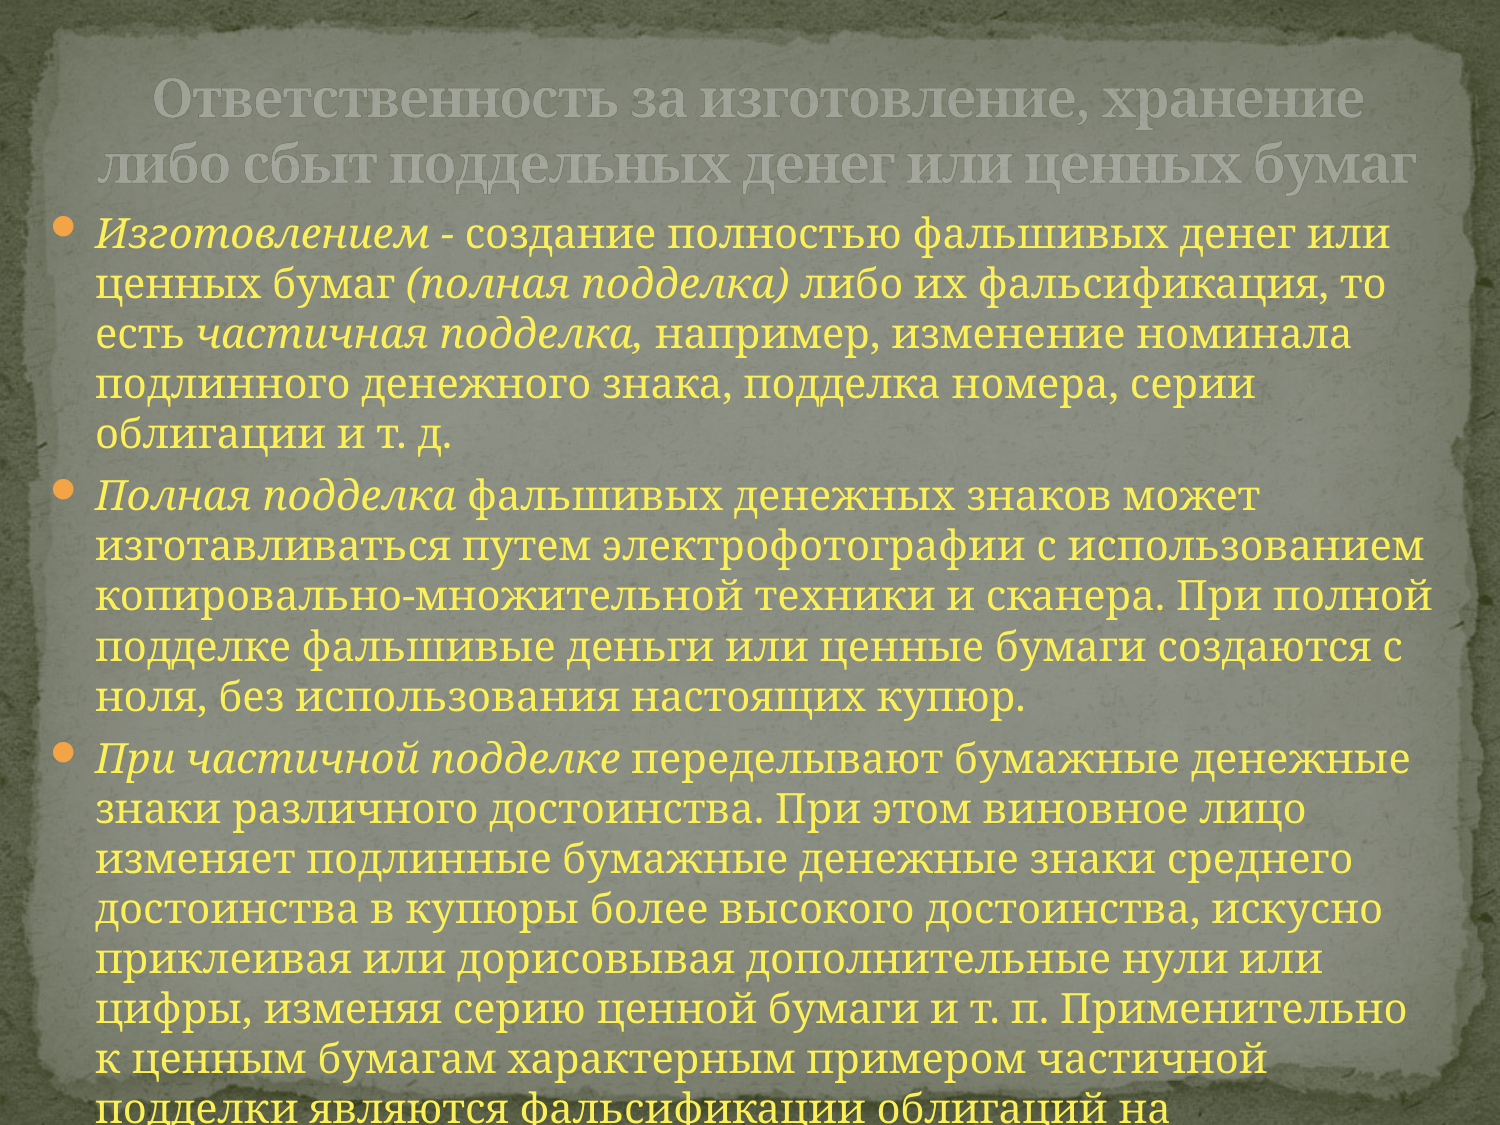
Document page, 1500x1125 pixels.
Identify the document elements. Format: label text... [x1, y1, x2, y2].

title Ответственность за изготовление, хранение либо сбыт поддельных денег или ценных бумаг [81, 35, 1433, 199]
list Изготовлением - создание полностью фальшивых денег или ценных бумаг (полная подделка) либо их фальсификация, то есть частичная подделка, например, изменение номинала подлинного денежного знака, подделка номера, серии облигации и т. д. Полная подделка фальшивых денежных знаков может изготавливаться путем электрофотографии с использованием копировально-множительной техники и сканера. При полной подделке фальшивые деньги или ценные бумаги создаются с ноля, без использования настоящих купюр. При частичной подделке переделывают бумажные денежные знаки различного достоинства. При этом виновное лицо изменяет подлинные бумажные денежные знаки среднего достоинства в купюры более высокого достоинства, искусно приклеивая или дорисовывая дополнительные нули или цифры, изменяя серию ценной бумаги и т. п. Применительно к ценным бумагам характерным примером частичной подделки являются фальсификации облигаций на предъявителя. [35, 199, 1454, 1102]
